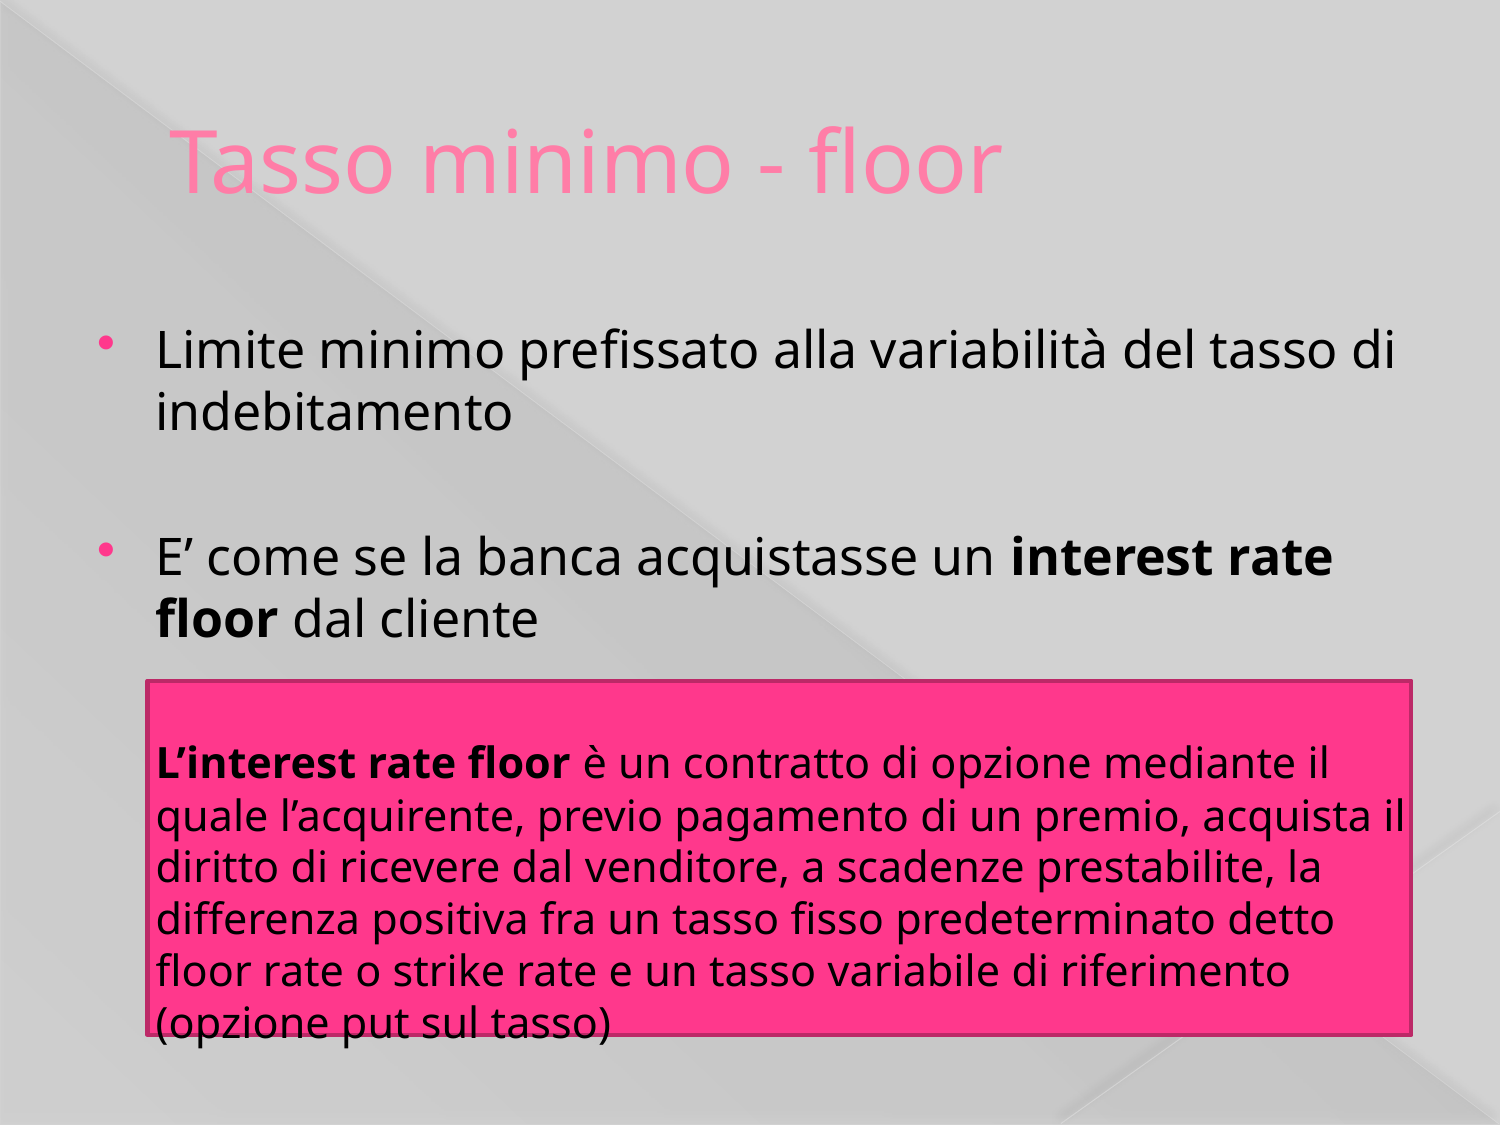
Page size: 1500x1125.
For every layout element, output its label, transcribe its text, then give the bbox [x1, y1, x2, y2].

list Limite minimo prefissato alla variabilità del tasso di indebitamento E’ come se la banca acquistasse un interest rate floor dal cliente L’interest rate floor è un contratto di opzione mediante il quale l’acquirente, previo pagamento di un premio, acquista il diritto di ricevere dal venditore, a scadenze prestabilite, la differenza positiva fra un tasso fisso predeterminato detto floor rate o strike rate e un tasso variabile di riferimento (opzione put sul tasso) [75, 308, 1425, 1059]
title Tasso minimo - floor [75, 43, 1425, 274]
